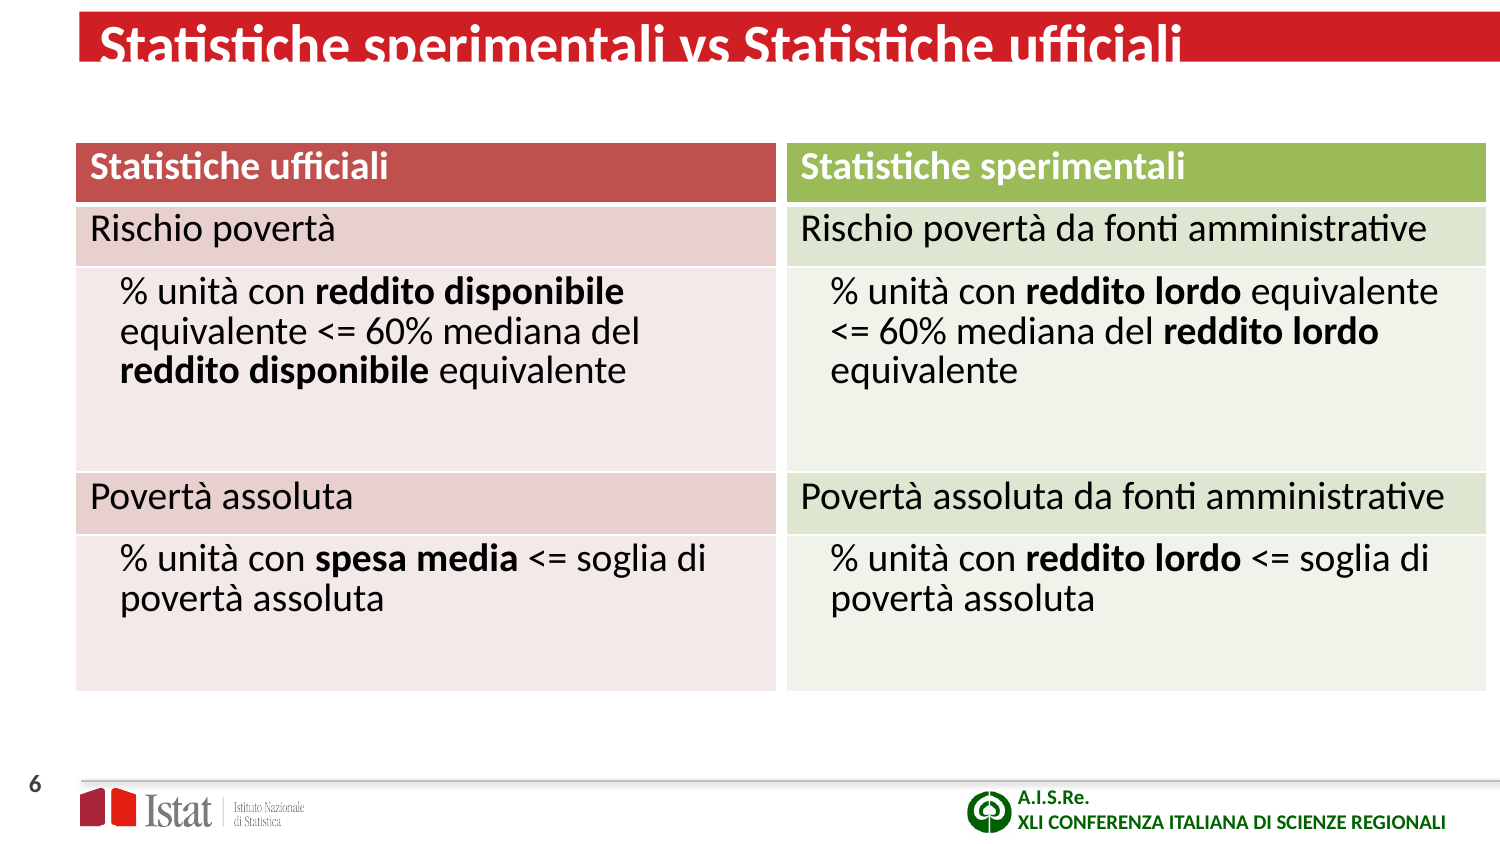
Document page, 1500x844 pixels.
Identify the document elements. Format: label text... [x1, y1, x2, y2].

title Statistiche sperimentali vs Statistiche ufficiali [84, 0, 1500, 71]
picture [80, 788, 304, 827]
slide_number 6 [5, 758, 65, 807]
table_cell Povertà assoluta [76, 473, 776, 534]
table_cell % unità con reddito lordo <= soglia di povertà assoluta [787, 536, 1486, 691]
table_cell Rischio povertà [76, 207, 776, 266]
table_header Statistiche ufficiali [76, 143, 776, 202]
table_cell Povertà assoluta da fonti amministrative [787, 473, 1486, 534]
table_cell % unità con reddito lordo equivalente <= 60% mediana del reddito lordo equivalente [787, 268, 1486, 471]
picture [966, 789, 1013, 835]
table_header Statistiche sperimentali [787, 143, 1486, 202]
table_cell Rischio povertà da fonti amministrative [787, 207, 1486, 266]
table_cell % unità con spesa media <= soglia di povertà assoluta [76, 536, 776, 691]
table_cell % unità con reddito disponibile equivalente <= 60% mediana del reddito disponibile equivalente [76, 268, 776, 471]
